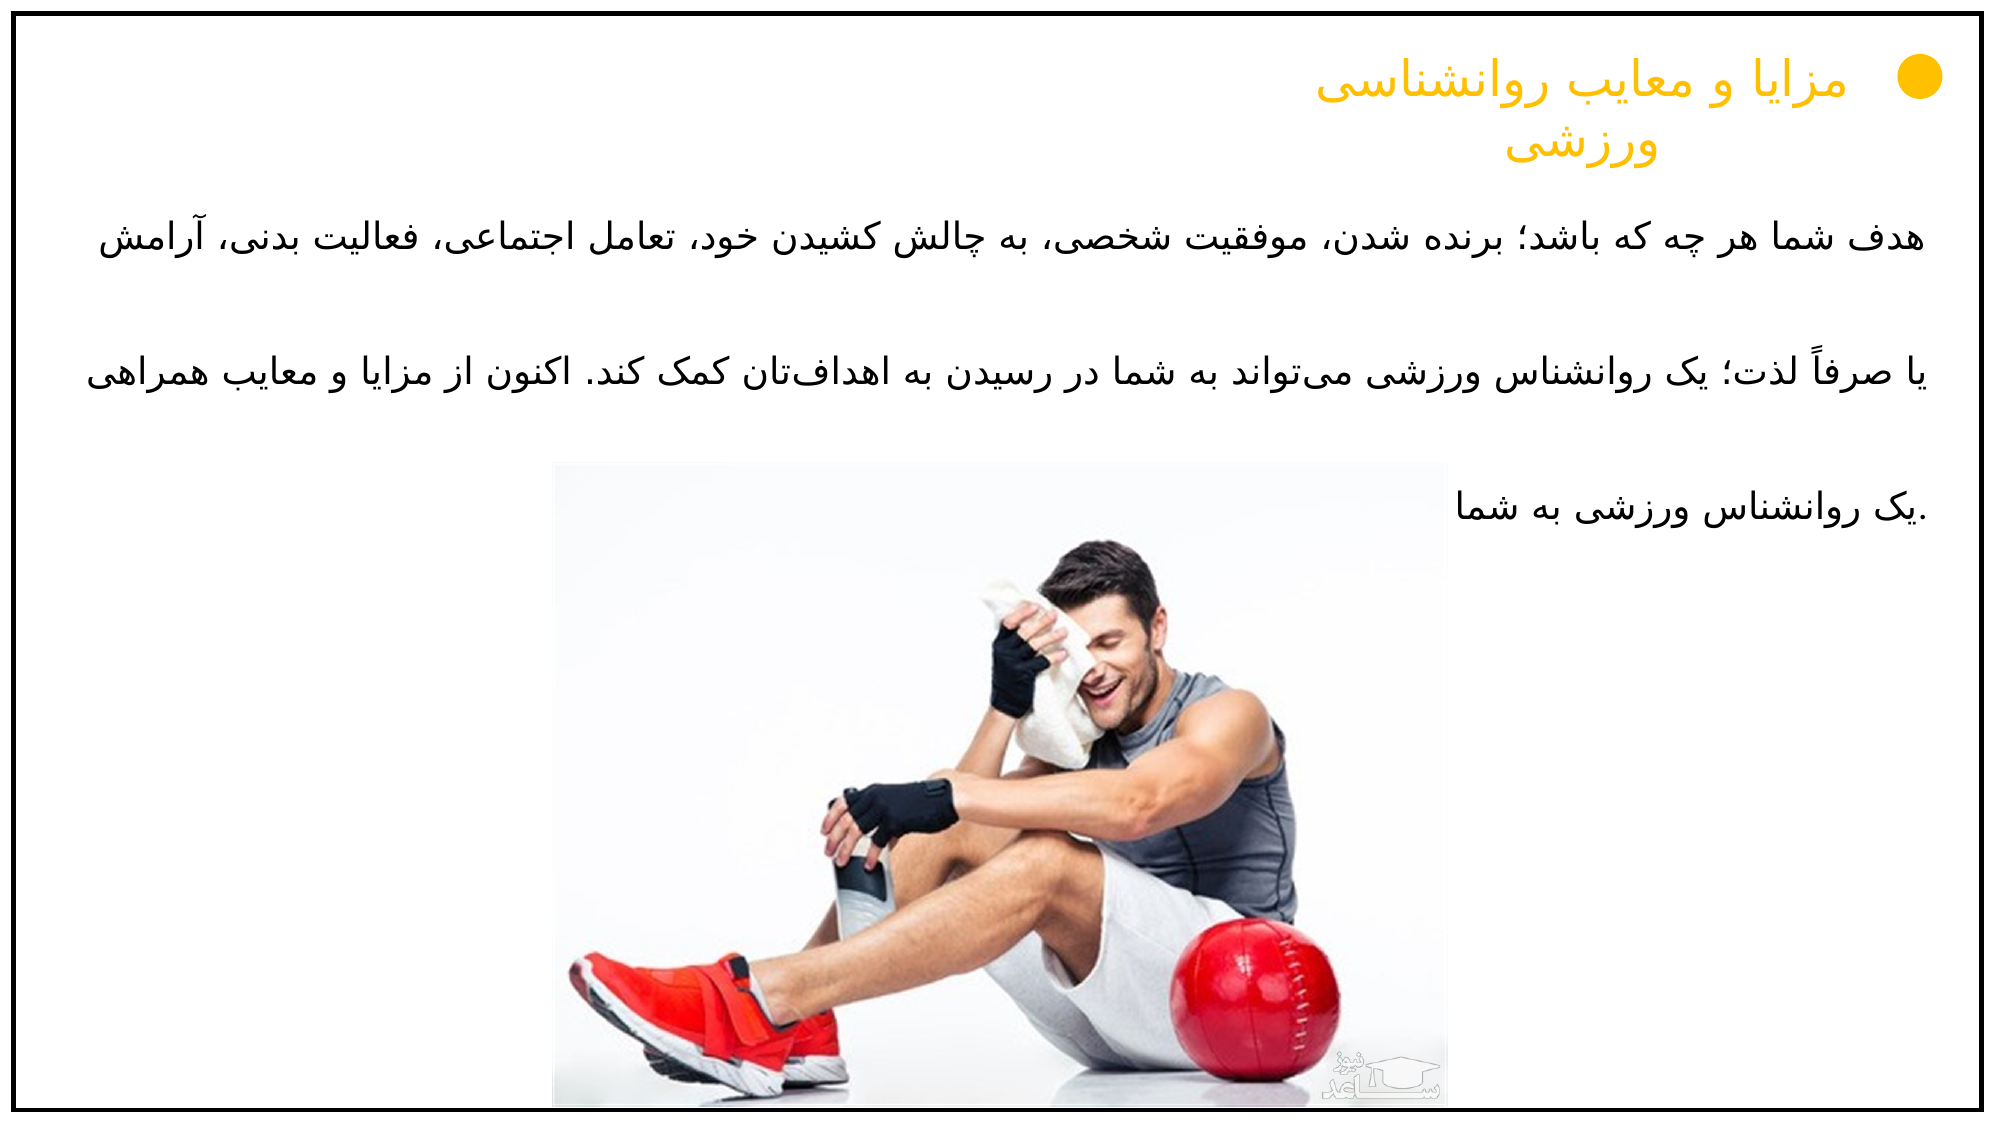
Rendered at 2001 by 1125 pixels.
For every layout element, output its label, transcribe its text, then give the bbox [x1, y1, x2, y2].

text_box هدف شما هر چه که باشد؛ برنده شدن، موفقیت شخصی، به چالش کشیدن خود، تعامل اجتماعی، فعالیت بدنی، آرامش یا صرفاً لذت؛ یک روانشناس ورزشی می‌تواند به شما در رسیدن به اهداف‌تان کمک کند. اکنون از مزایا و معایب همراهی یک روانشناس ورزشی به شما خواهیم گفت. [69, 115, 1943, 535]
picture [552, 462, 1448, 1107]
text_box مزایا و معایب روانشناسی ورزشی [1265, 39, 1900, 115]
